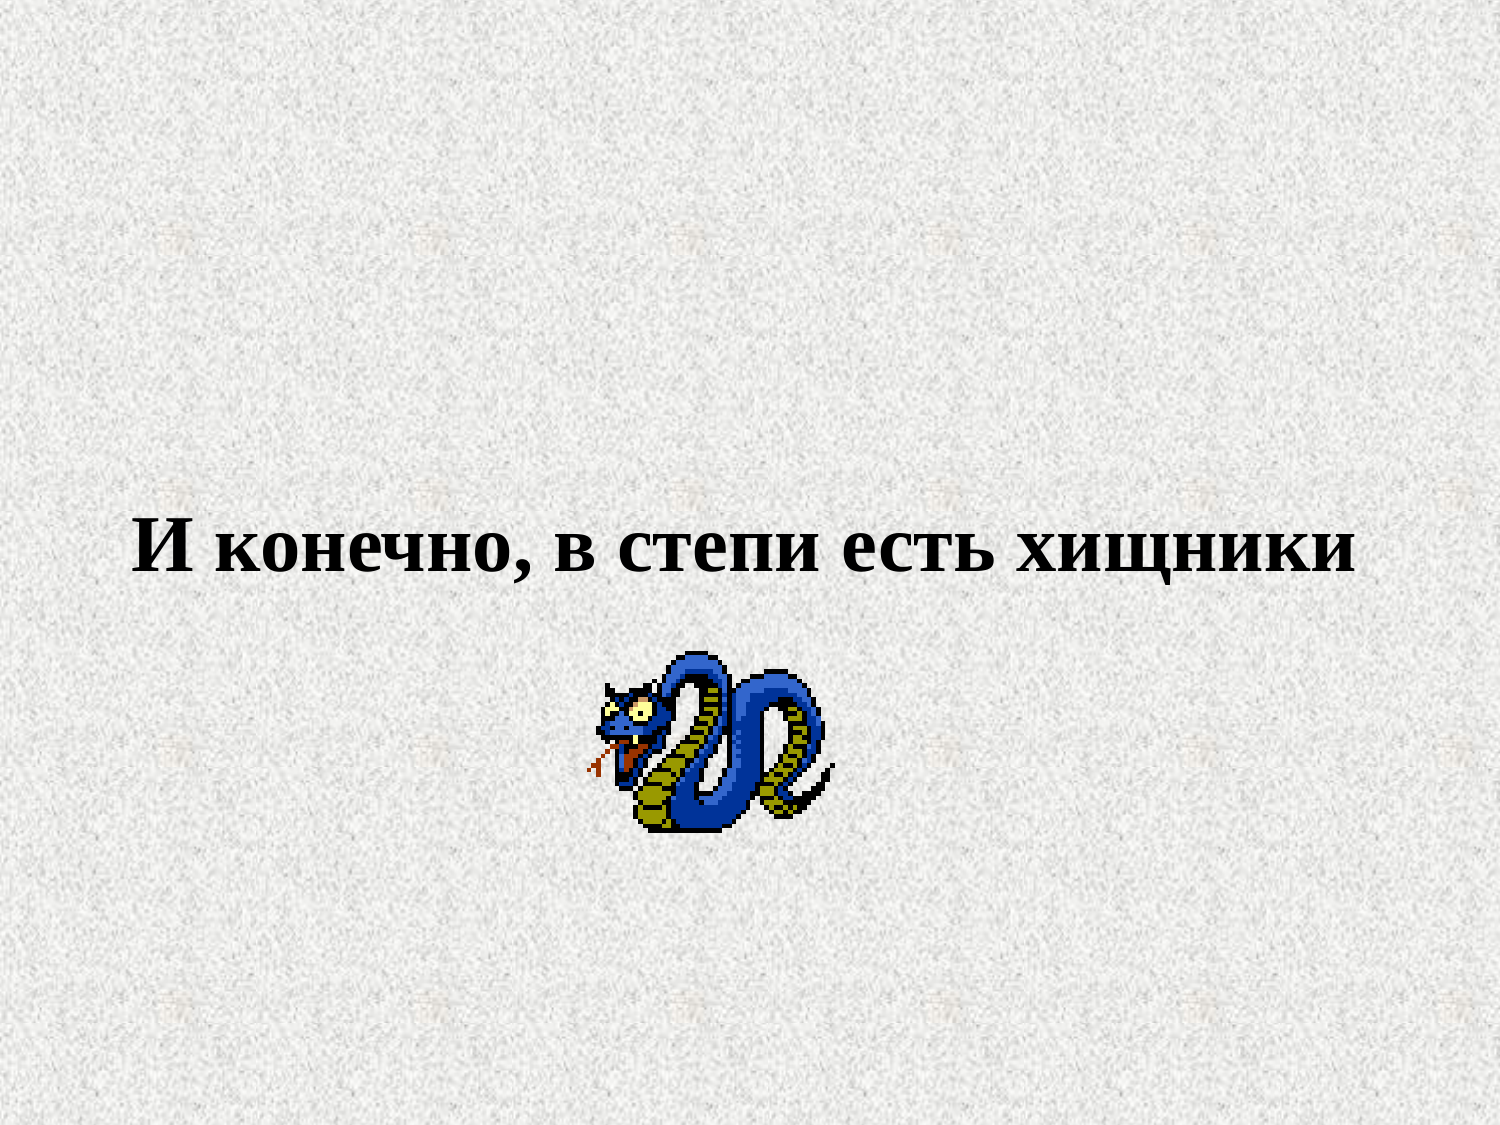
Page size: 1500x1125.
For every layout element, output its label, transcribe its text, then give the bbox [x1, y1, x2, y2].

title И конечно, в степи есть хищники [70, 445, 1421, 634]
picture [0, 0, 1500, 1125]
